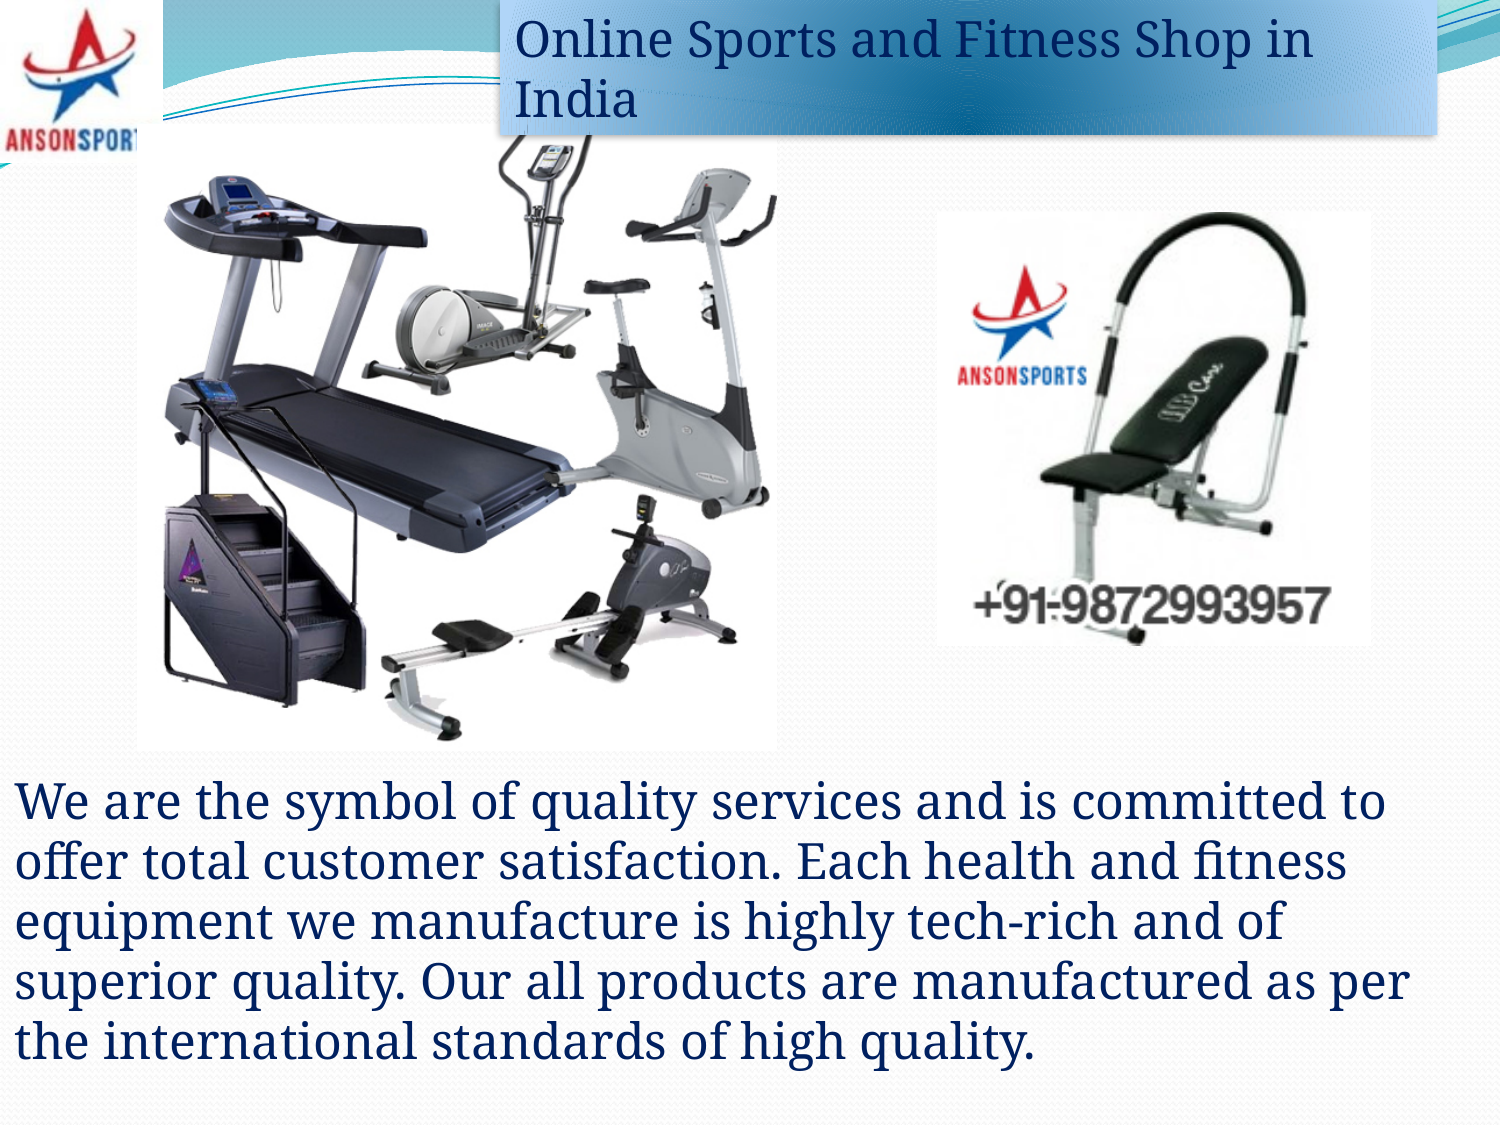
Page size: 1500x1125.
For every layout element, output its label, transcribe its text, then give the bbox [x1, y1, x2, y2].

text_box We are the symbol of quality services and is committed to offer total customer satisfaction. Each health and fitness equipment we manufacture is highly tech-rich and of superior quality. Our all products are manufactured as per the international standards of high quality. [0, 762, 1500, 1078]
text_box Online Sports and Fitness Shop in India [500, 0, 1438, 135]
picture [0, 0, 777, 752]
picture [937, 212, 1371, 646]
